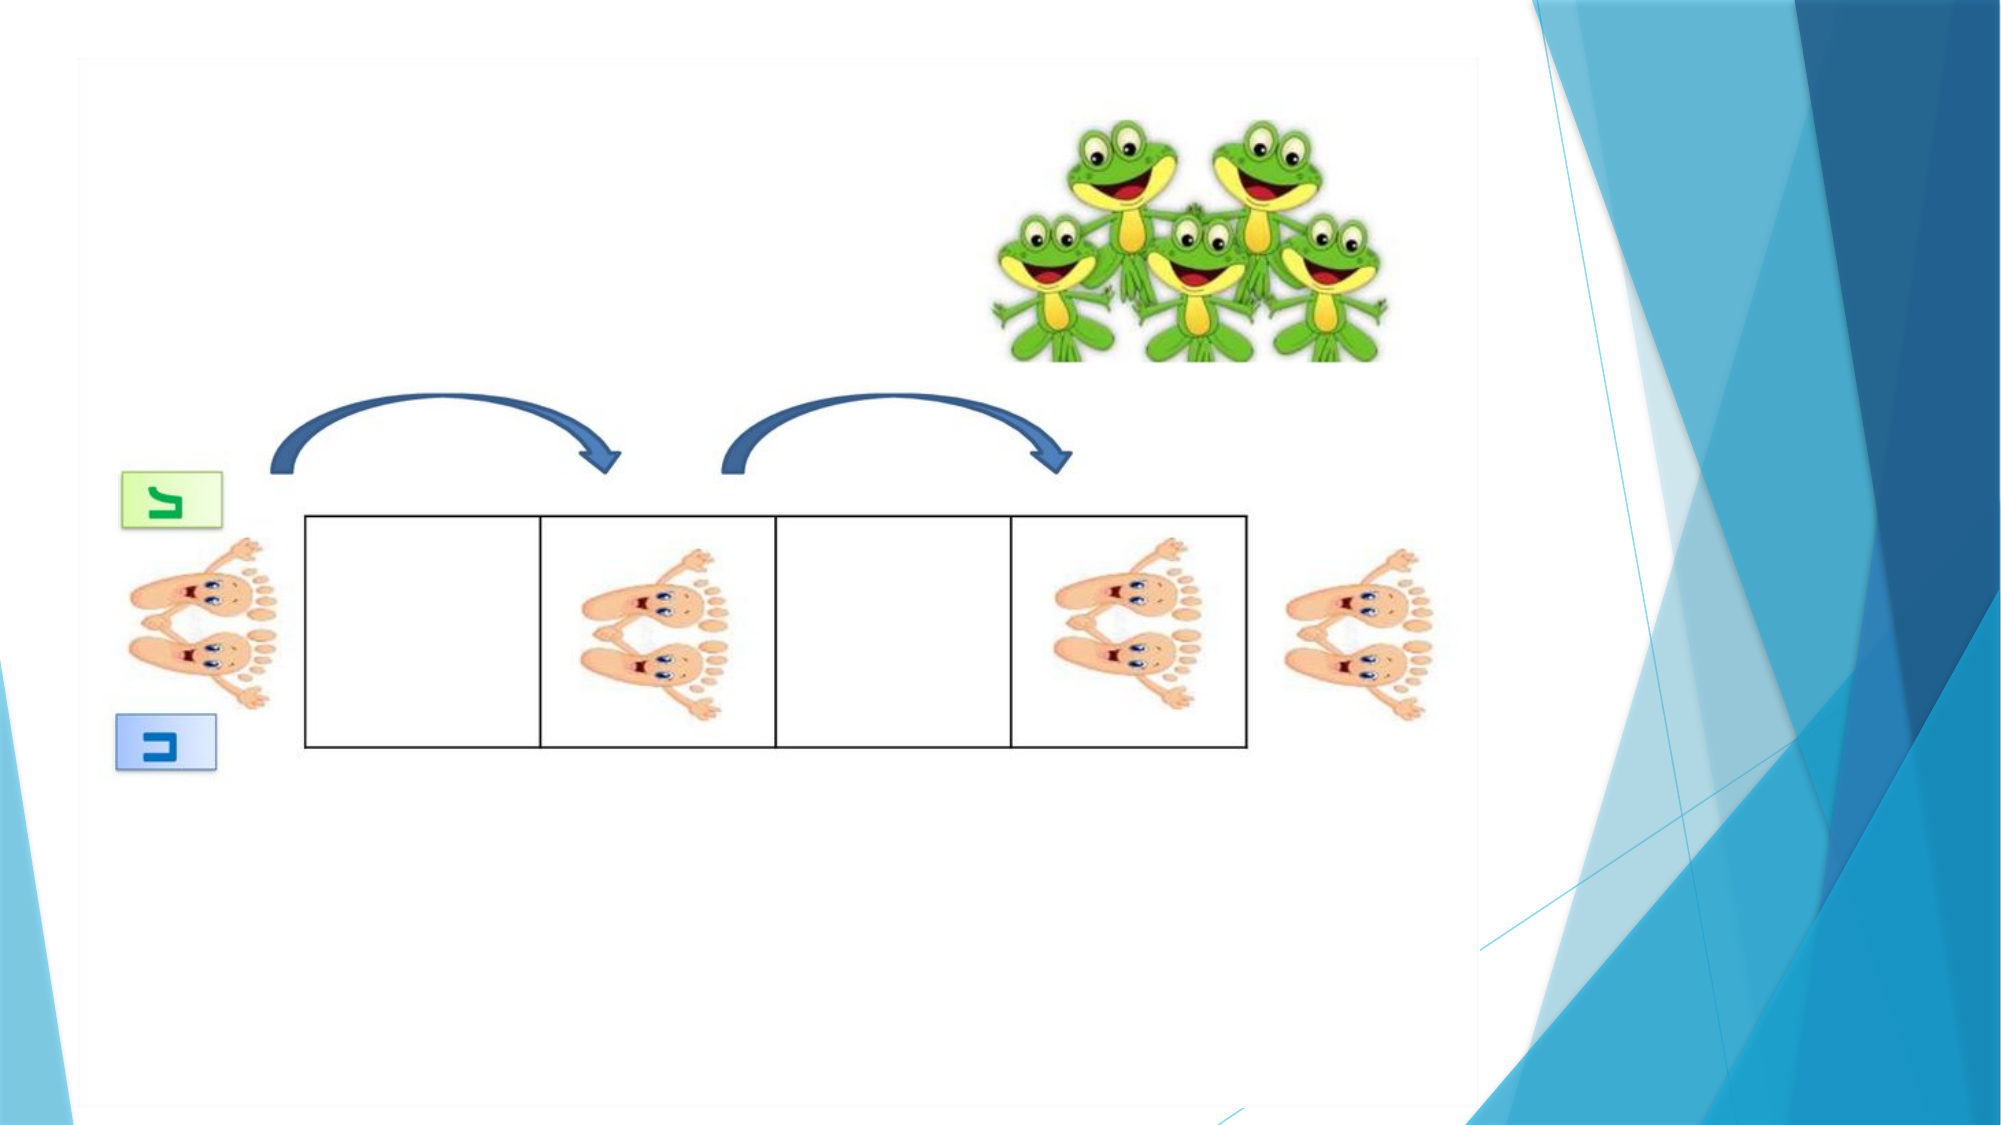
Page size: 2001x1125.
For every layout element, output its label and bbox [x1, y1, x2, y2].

picture [77, 56, 1481, 1108]
